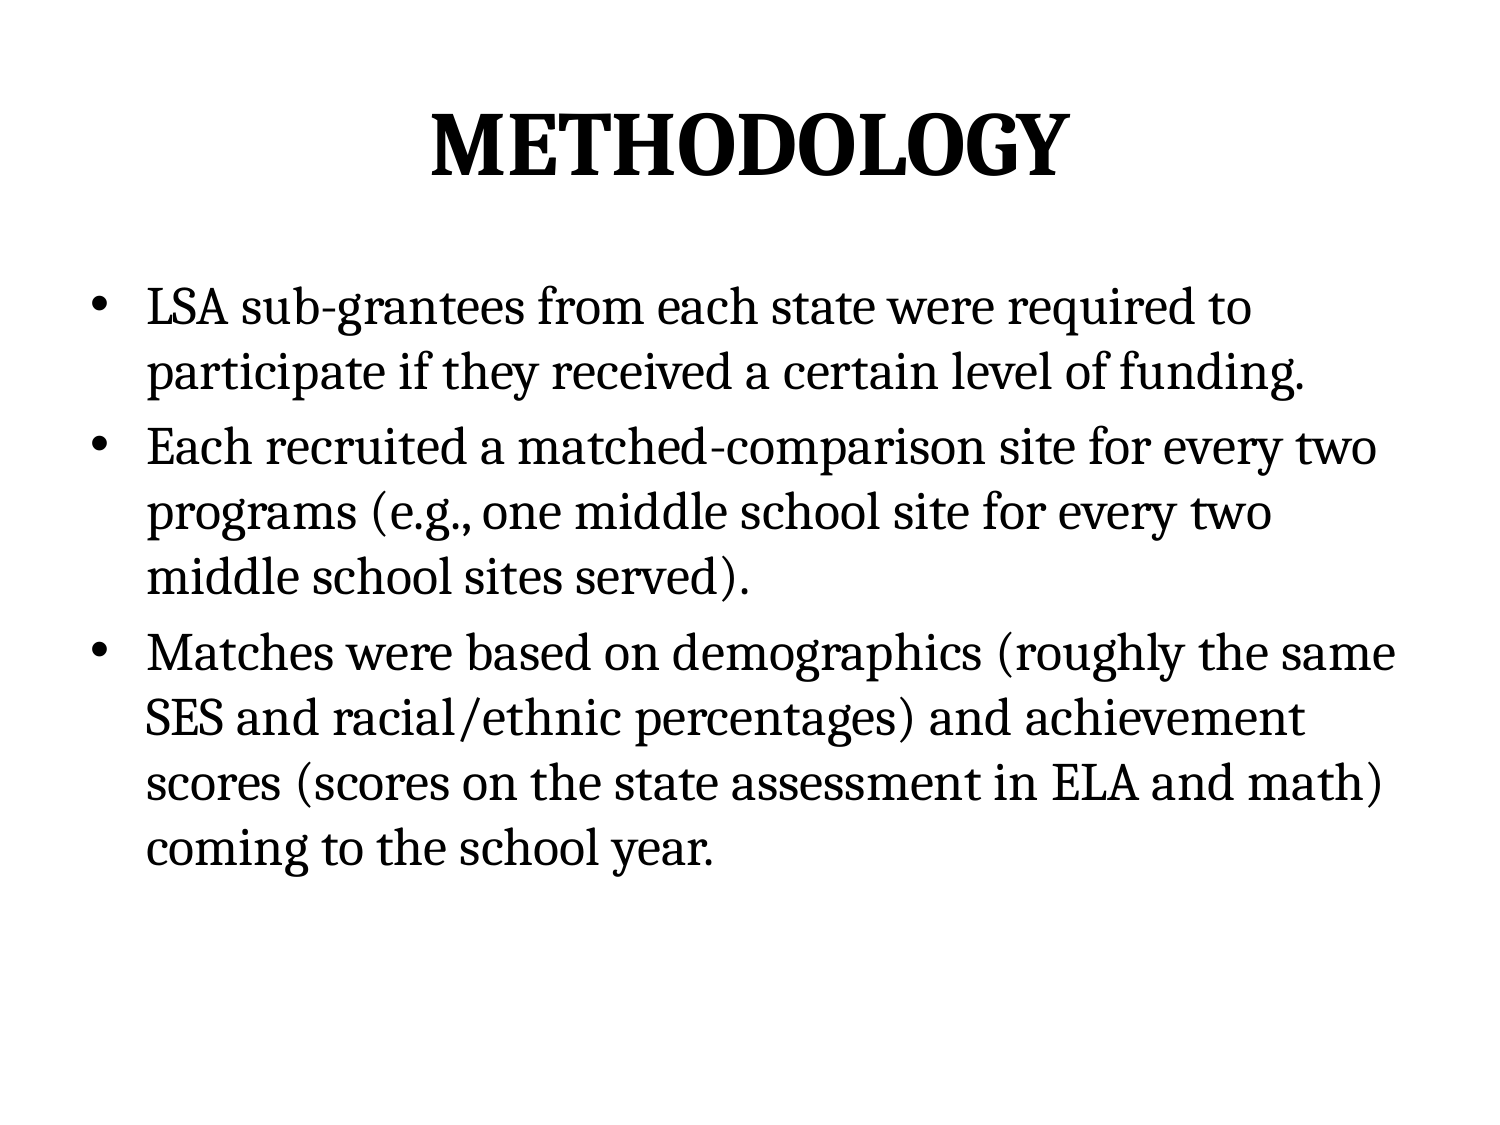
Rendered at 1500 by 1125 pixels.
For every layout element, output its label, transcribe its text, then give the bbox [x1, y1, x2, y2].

list LSA sub-grantees from each state were required to participate if they received a certain level of funding. Each recruited a matched-comparison site for every two programs (e.g., one middle school site for every two middle school sites served). Matches were based on demographics (roughly the same SES and racial/ethnic percentages) and achievement scores (scores on the state assessment in ELA and math) coming to the school year. [74, 262, 1426, 1006]
title Methodology [74, 44, 1426, 233]
